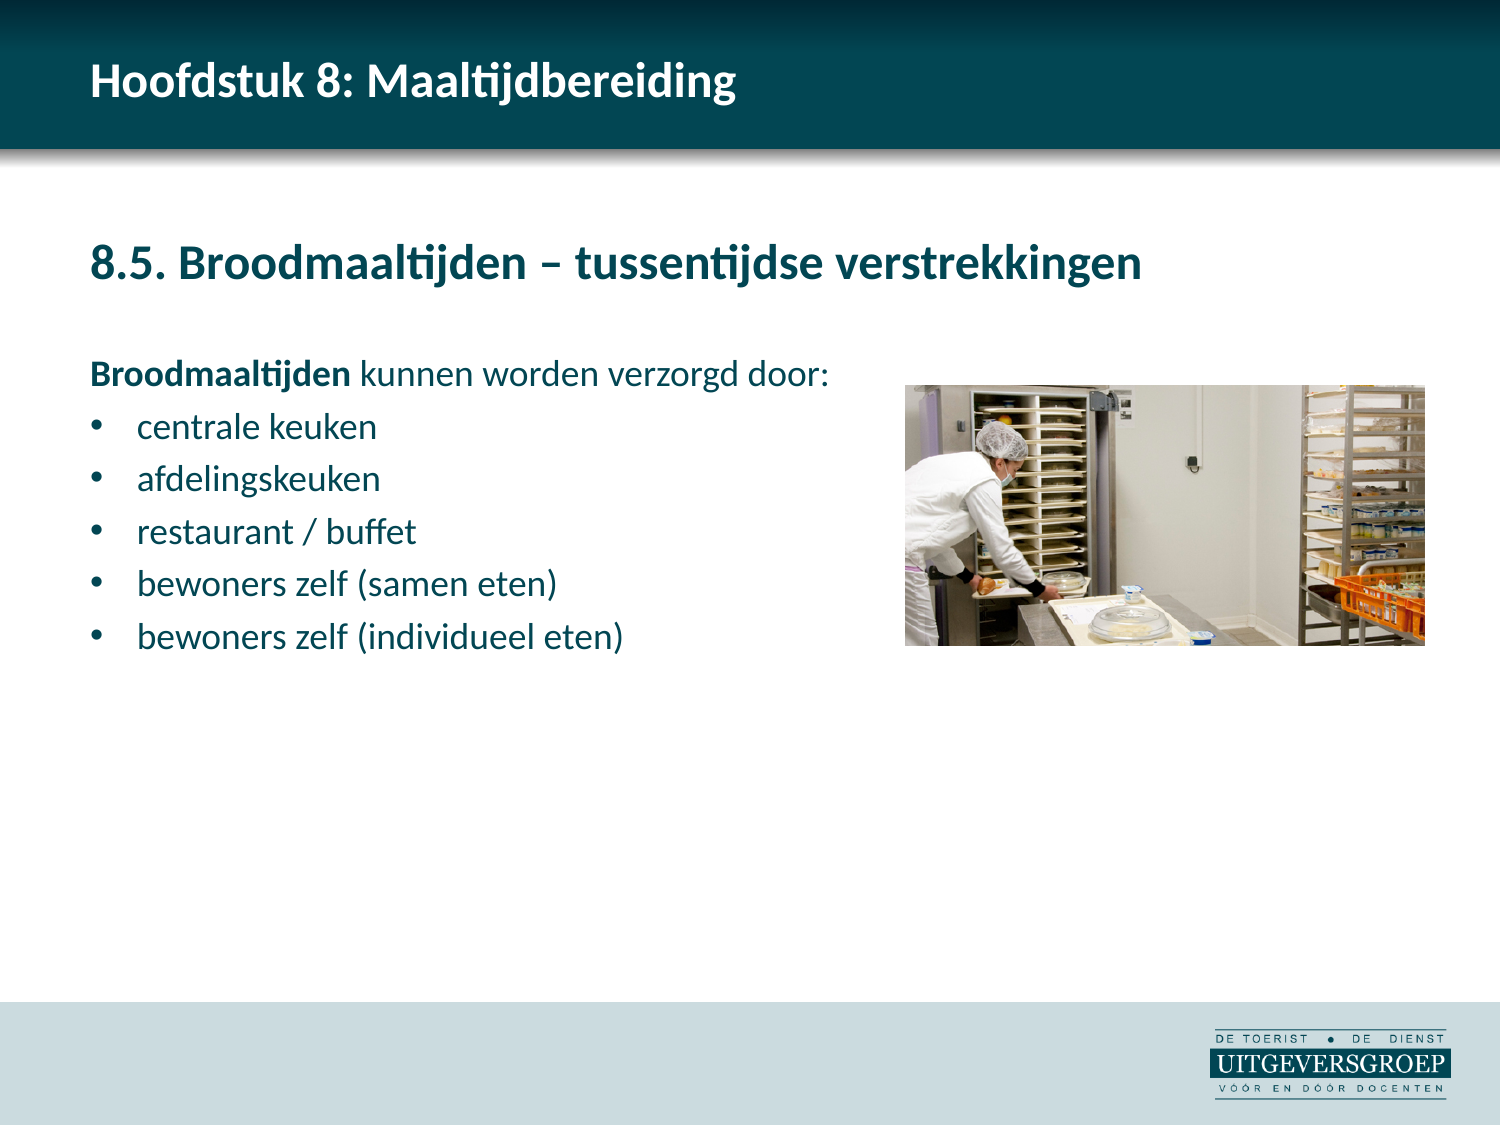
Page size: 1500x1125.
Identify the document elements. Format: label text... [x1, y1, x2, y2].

list 8.5. Broodmaaltijden – tussentijdse verstrekkingen Broodmaaltijden kunnen worden verzorgd door: centrale keuken afdelingskeuken restaurant / buffet bewoners zelf (samen eten) bewoners zelf (individueel eten) [75, 221, 1425, 965]
title Hoofdstuk 8: Maaltijdbereiding [75, 0, 1425, 172]
picture [904, 385, 1426, 646]
picture [1210, 1021, 1451, 1106]
